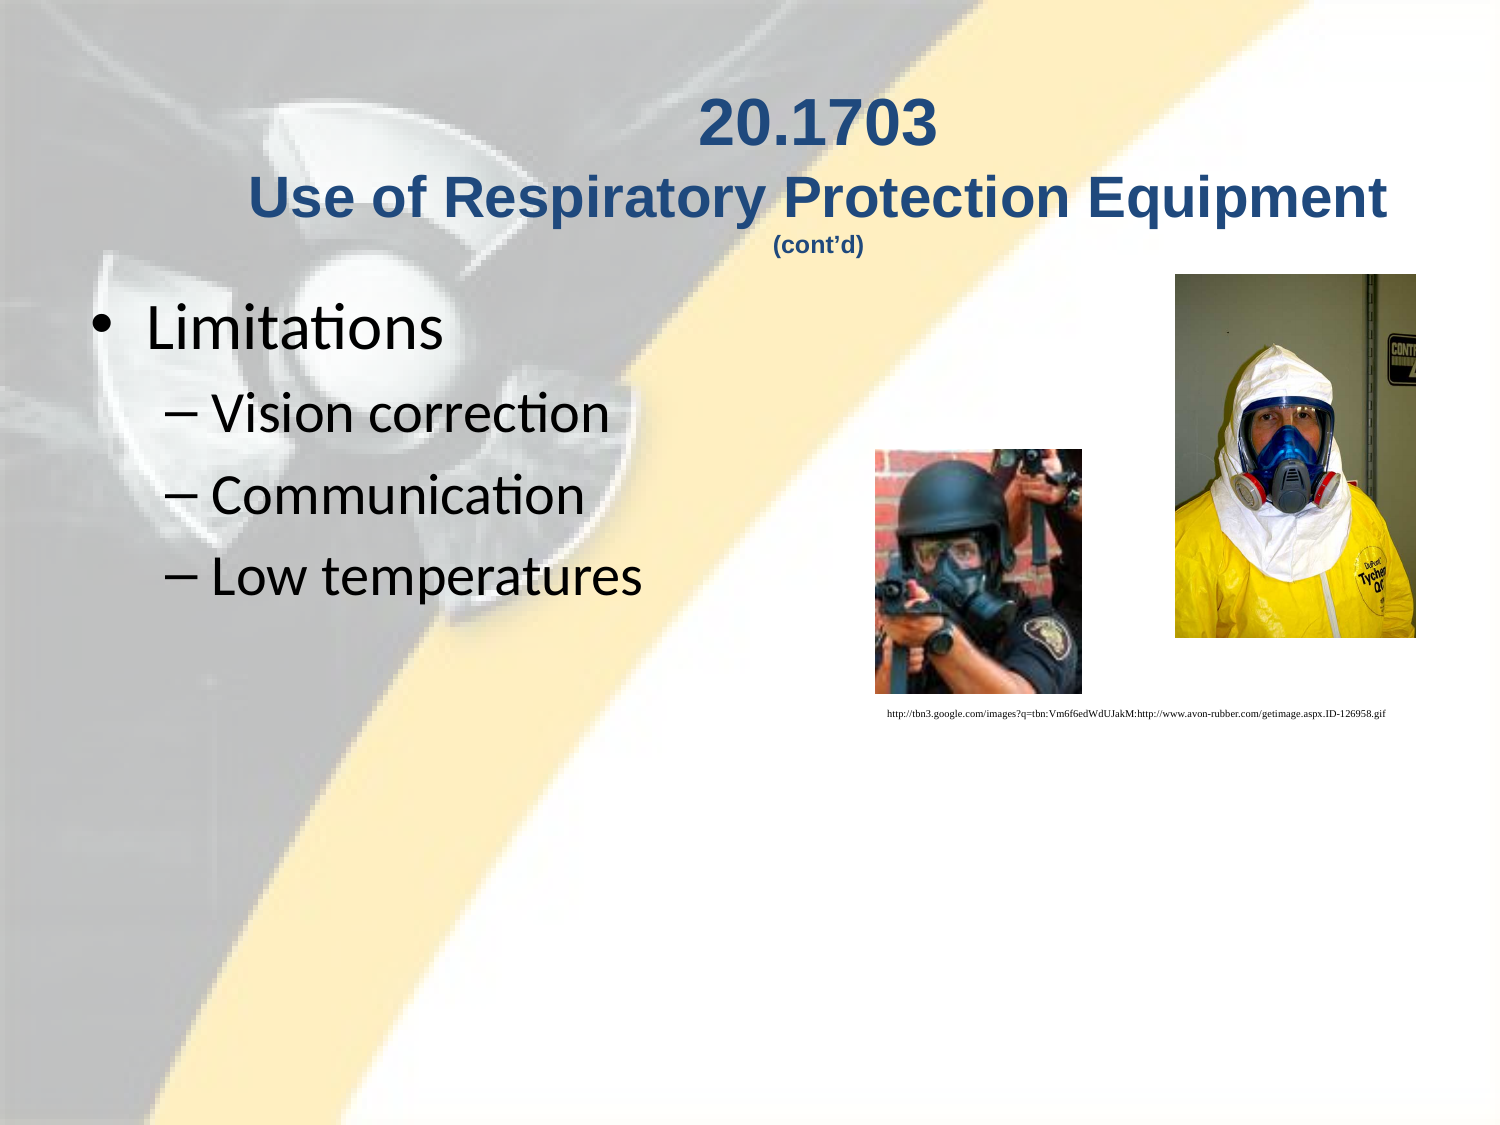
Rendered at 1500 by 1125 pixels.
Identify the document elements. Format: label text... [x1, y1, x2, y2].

list Limitations Vision correction Communication Low temperatures [75, 275, 1172, 625]
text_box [874, 449, 1400, 728]
text_box 20.1703 Use of Respiratory Protection Equipment (cont’d) [212, 75, 1425, 263]
picture [1174, 274, 1417, 638]
